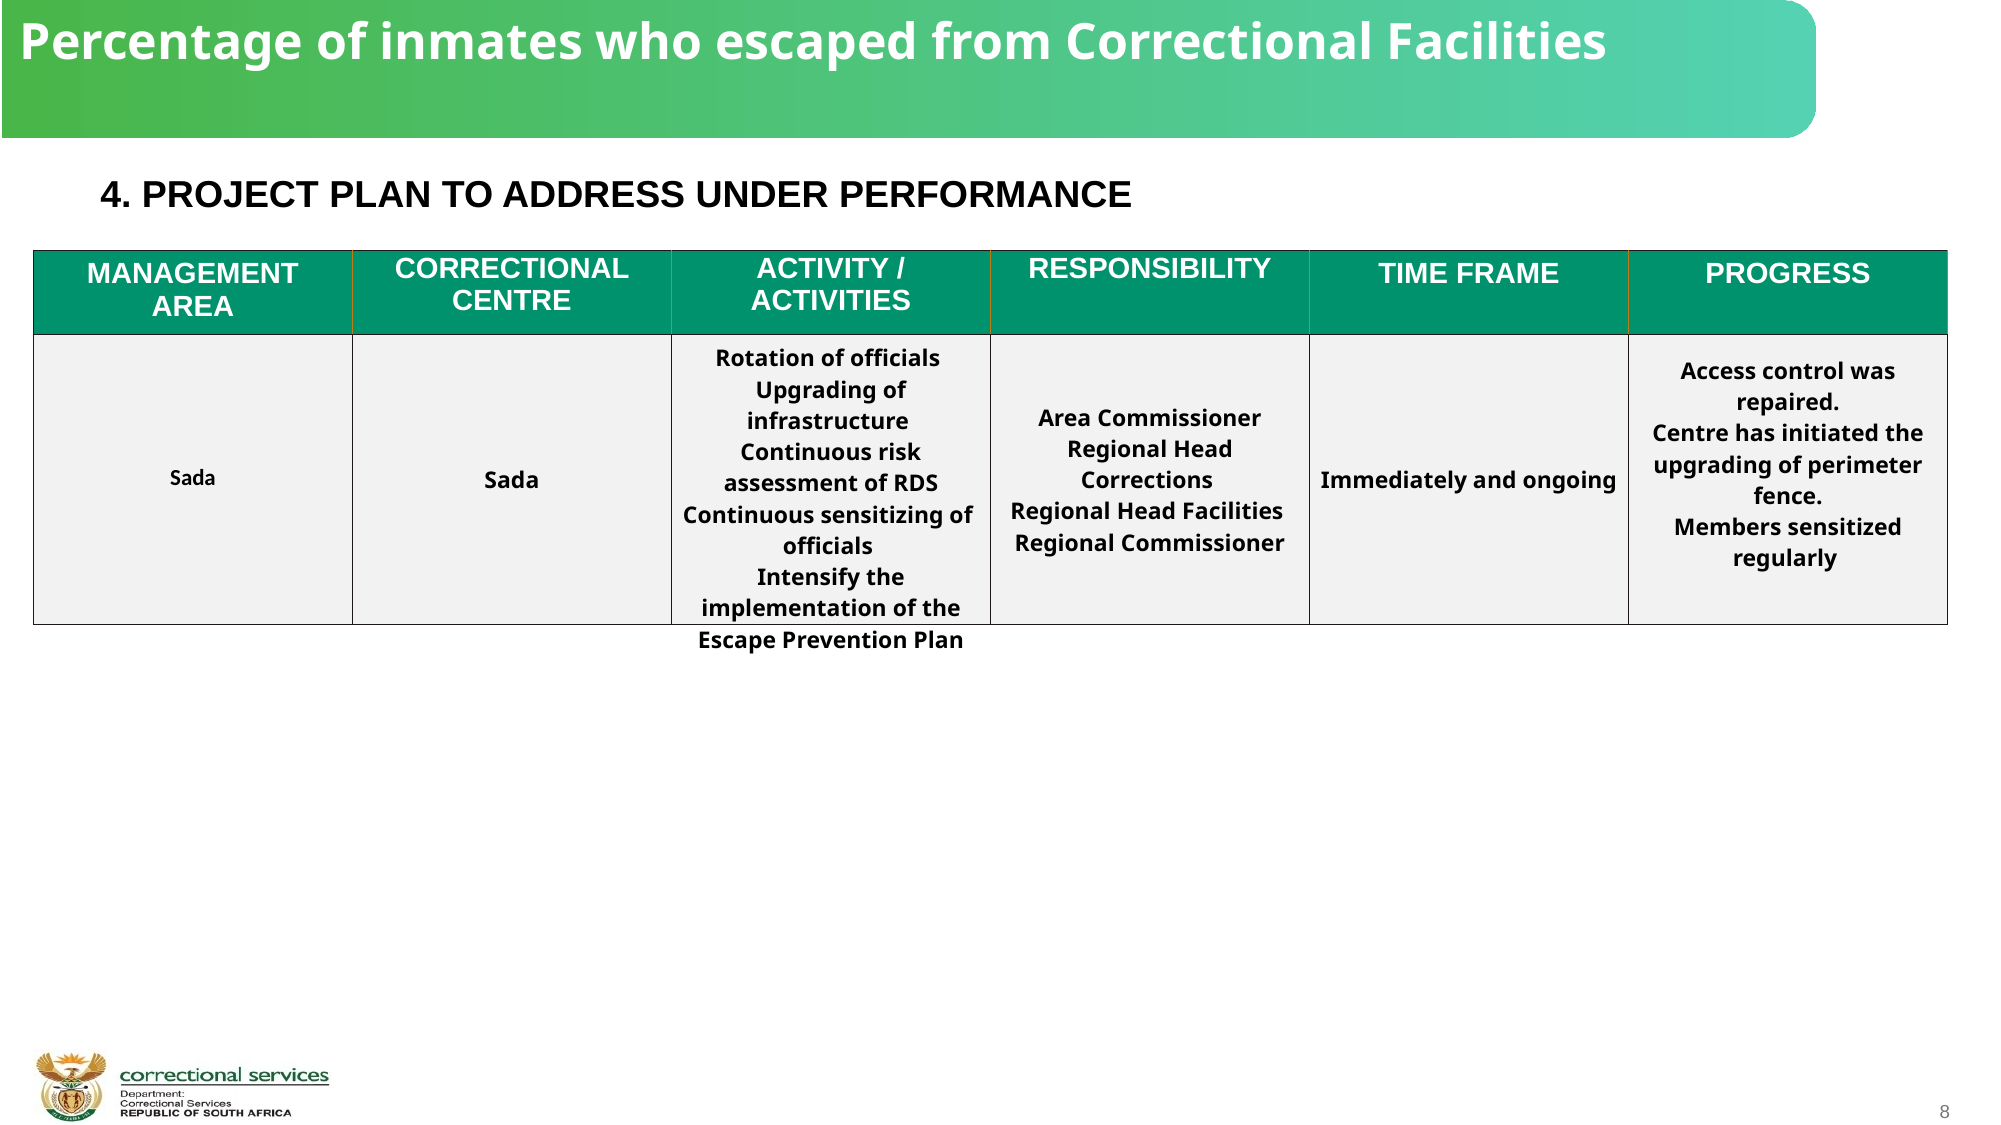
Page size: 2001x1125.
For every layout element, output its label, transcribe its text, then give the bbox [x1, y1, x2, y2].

table_cell Rotation of officials Upgrading of infrastructure Continuous risk assessment of RDS Continuous sensitizing of officials Intensify the implementation of the Escape Prevention Plan [672, 335, 990, 624]
table_header MANAGEMENT AREA [34, 251, 352, 334]
picture [33, 1049, 332, 1123]
table_header PROGRESS [1629, 251, 1947, 334]
table_header RESPONSIBILITY [991, 251, 1309, 334]
table_header ACTIVITY / ACTIVITIES [672, 251, 990, 334]
table_header CORRECTIONAL CENTRE [353, 251, 671, 334]
table_cell Immediately and ongoing [1310, 335, 1628, 624]
table_cell Sada [34, 335, 352, 624]
text_box 4. PROJECT PLAN TO ADDRESS UNDER PERFORMANCE [33, 162, 1534, 223]
table_header TIME FRAME [1310, 251, 1628, 334]
table_cell Sada [353, 335, 671, 624]
text_box Percentage of inmates who escaped from Correctional Facilities [4, 9, 1803, 96]
table_cell Access control was repaired. Centre has initiated the upgrading of perimeter fence. Members sensitized regularly [1629, 335, 1947, 624]
text_box [2, 0, 1816, 138]
table_cell Area Commissioner Regional Head Corrections Regional Head Facilities Regional Commissioner [991, 335, 1309, 624]
